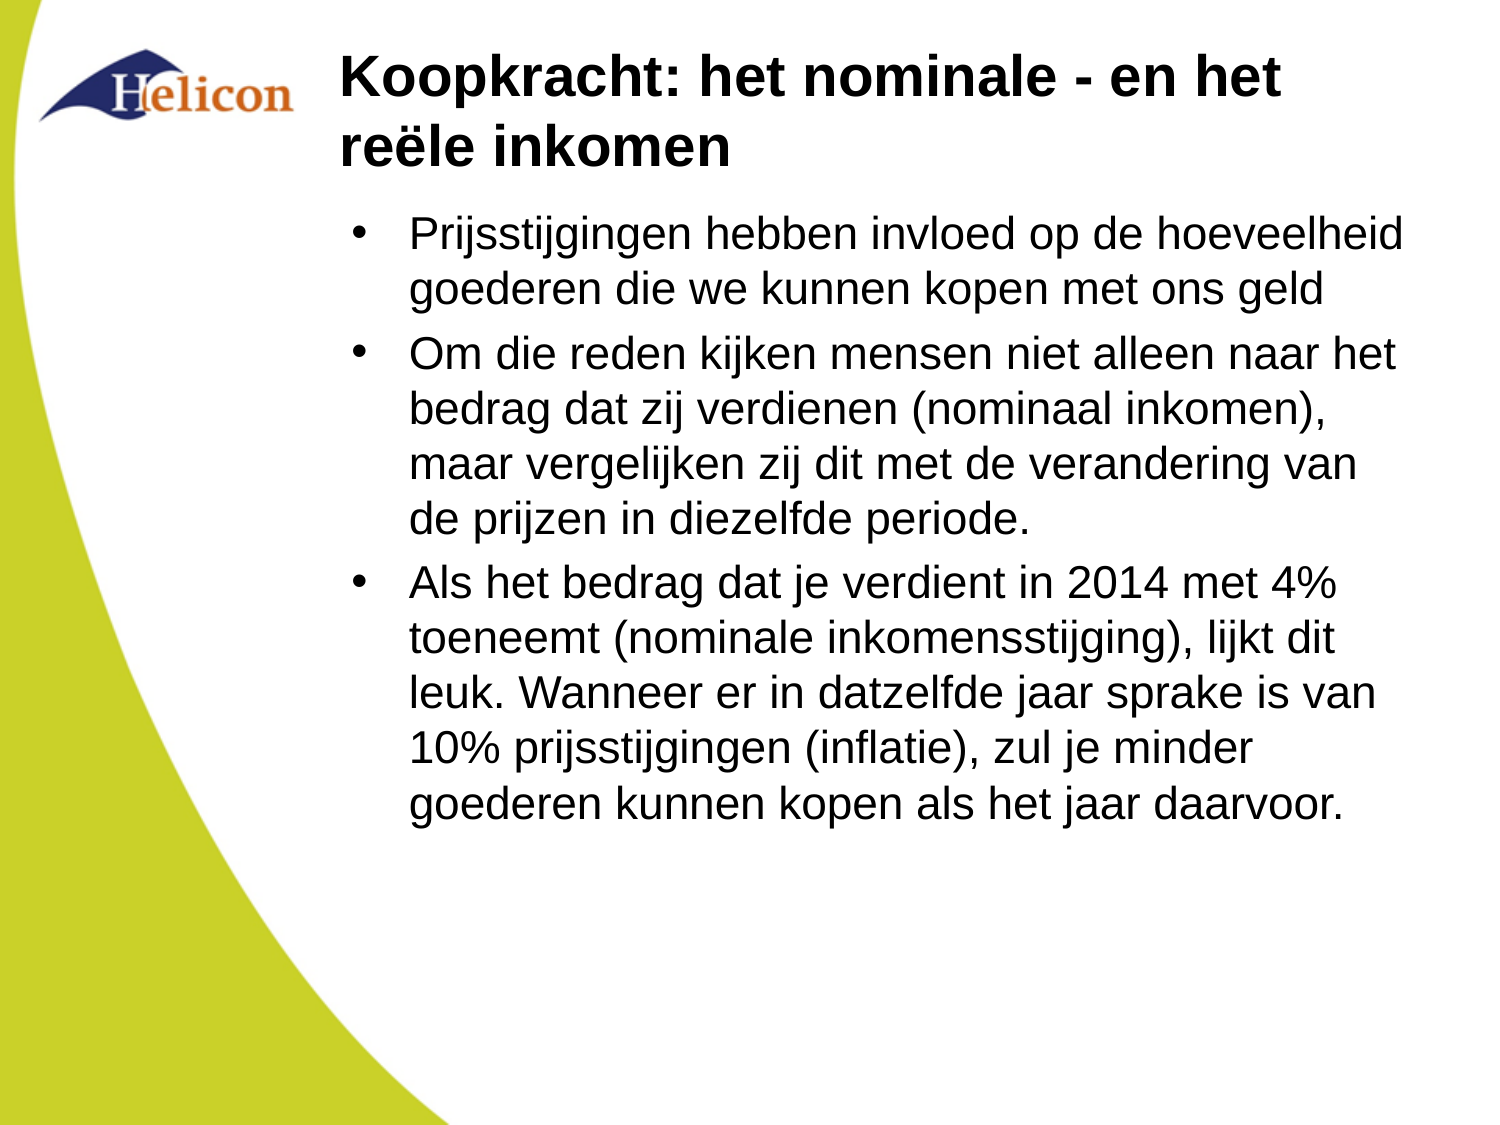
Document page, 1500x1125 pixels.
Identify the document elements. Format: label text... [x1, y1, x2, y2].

title Koopkracht: het nominale - en het reële inkomen [324, 54, 1415, 161]
picture [0, 0, 1500, 1125]
list Prijsstijgingen hebben invloed op de hoeveelheid goederen die we kunnen kopen met ons geld Om die reden kijken mensen niet alleen naar het bedrag dat zij verdienen (nominaal inkomen), maar vergelijken zij dit met de verandering van de prijzen in diezelfde periode. Als het bedrag dat je verdient in 2014 met 4% toeneemt (nominale inkomensstijging), lijkt dit leuk. Wanneer er in datzelfde jaar sprake is van 10% prijsstijgingen (inflatie), zul je minder goederen kunnen kopen als het jaar daarvoor. [336, 196, 1425, 1005]
